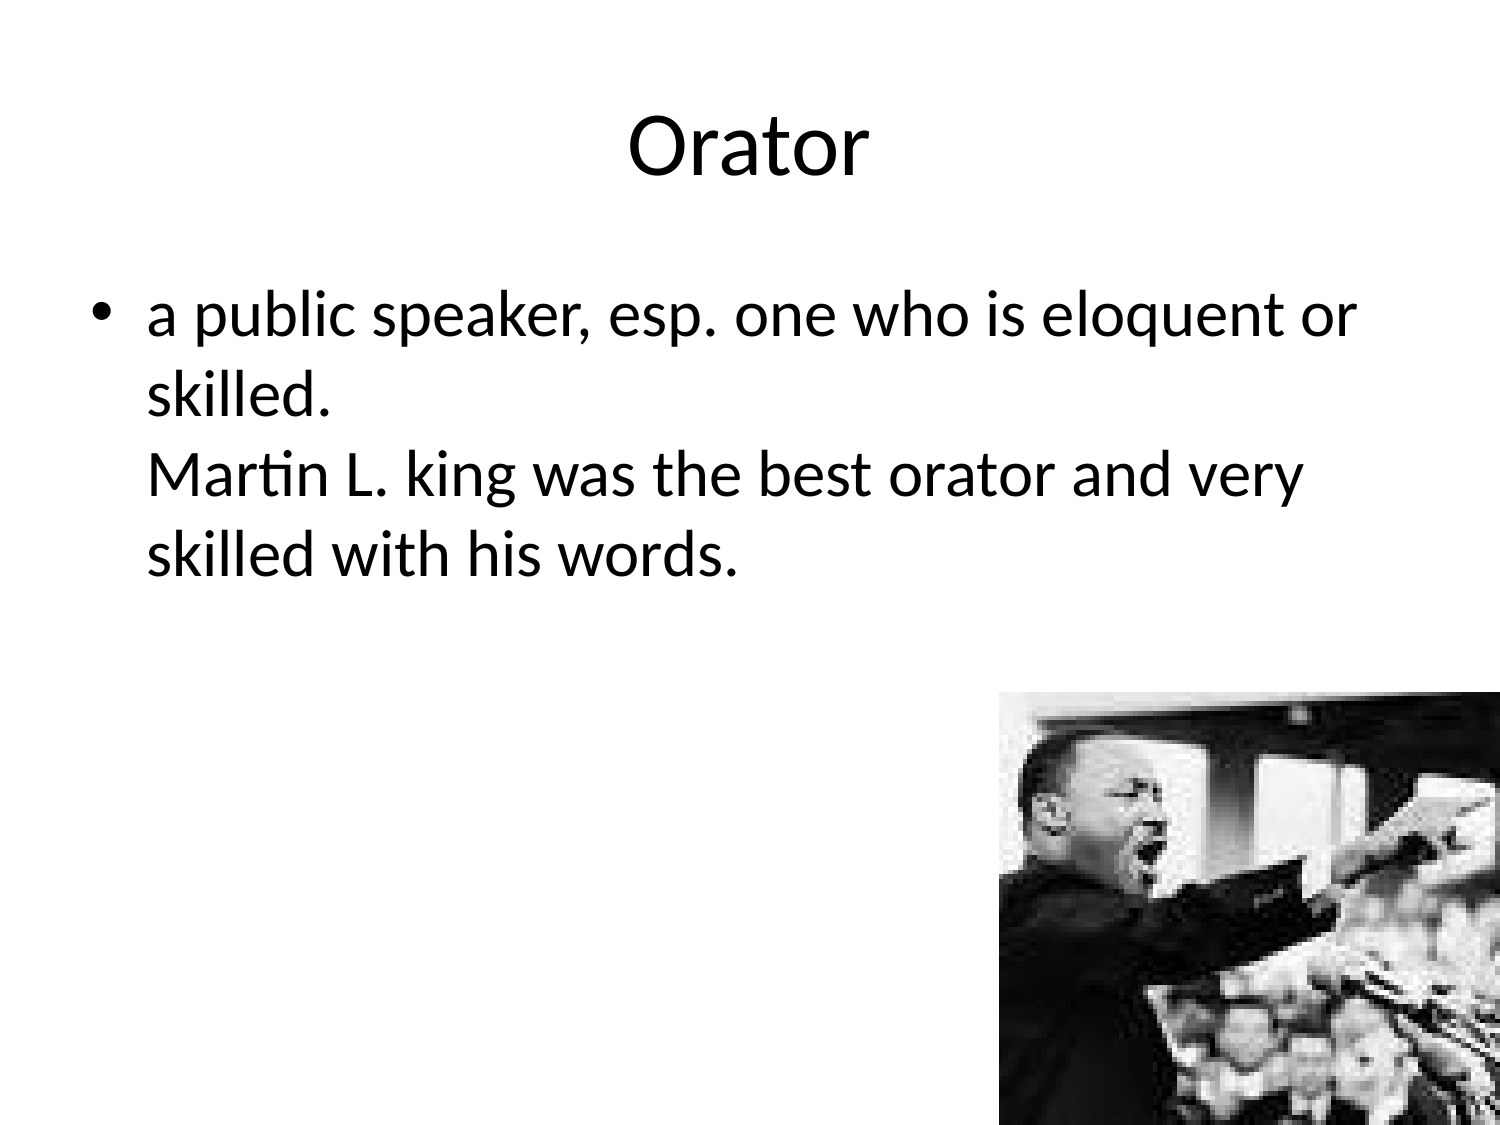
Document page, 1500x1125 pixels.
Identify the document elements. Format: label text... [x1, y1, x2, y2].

picture [999, 692, 1500, 1125]
title Orator [75, 45, 1425, 233]
list a public speaker, esp. one who is eloquent or skilled. Martin L. king was the best orator and very skilled with his words. [75, 262, 1425, 1005]
